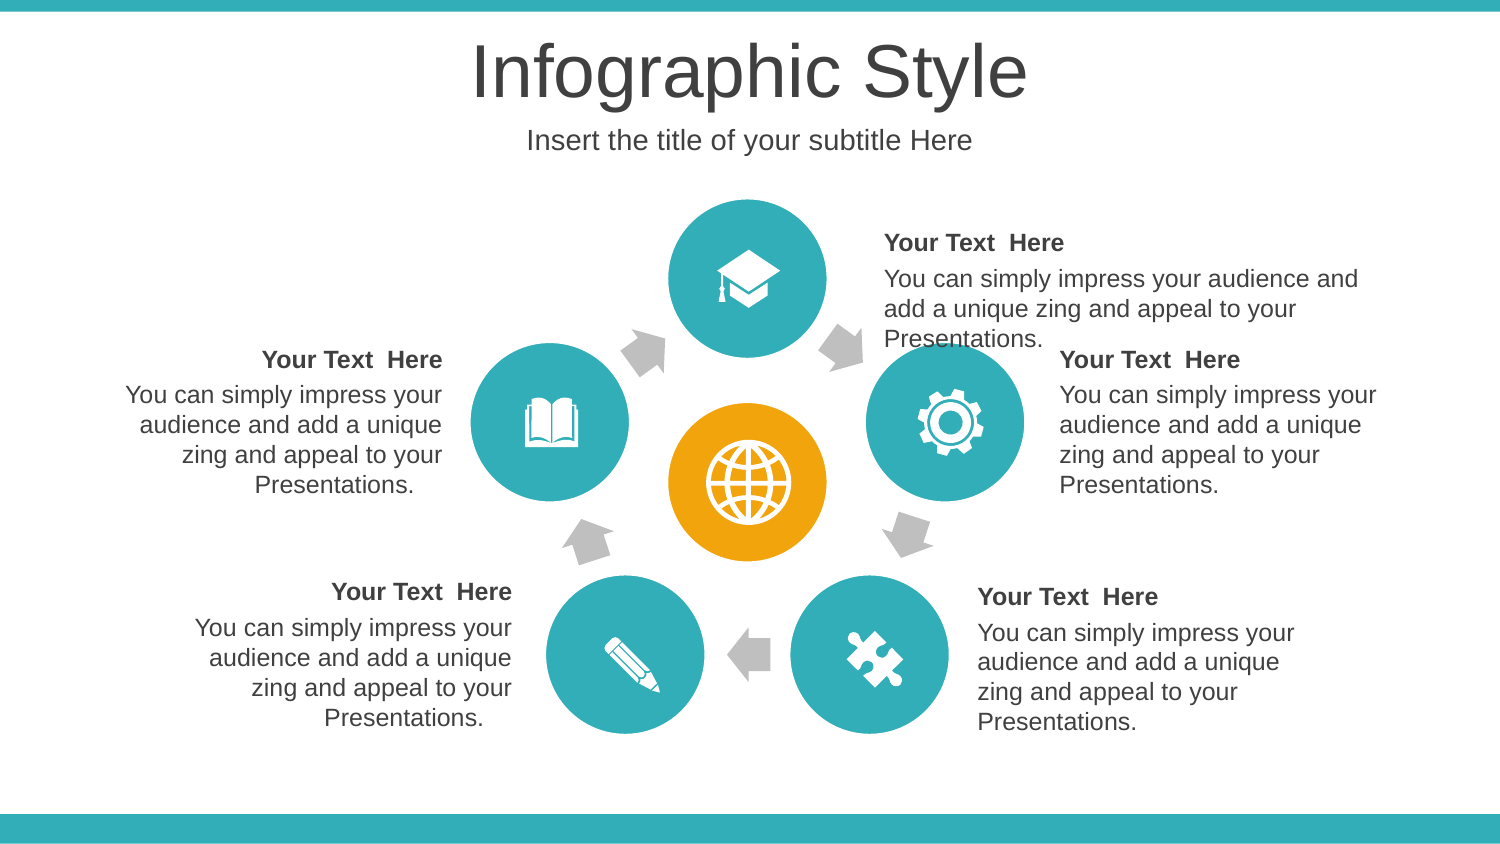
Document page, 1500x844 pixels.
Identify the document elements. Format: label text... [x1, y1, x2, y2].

text_box [715, 247, 783, 310]
text_box [726, 627, 771, 683]
list Insert the title of your subtitle Here [0, 114, 1500, 162]
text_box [868, 219, 1424, 332]
text_box [602, 635, 662, 695]
text_box [523, 395, 581, 450]
text_box [561, 519, 614, 566]
text_box [704, 437, 794, 527]
text_box [466, 338, 634, 506]
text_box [76, 335, 459, 509]
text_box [962, 572, 1344, 746]
text_box [786, 571, 953, 738]
text_box [541, 571, 709, 738]
text_box [915, 386, 987, 458]
text_box [844, 628, 906, 690]
text_box [818, 323, 863, 372]
text_box [861, 339, 1029, 506]
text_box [145, 568, 528, 741]
text_box [664, 398, 831, 566]
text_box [1044, 335, 1427, 509]
text_box [620, 329, 666, 378]
list Infographic Style [0, 20, 1500, 114]
text_box [664, 195, 831, 362]
text_box [881, 511, 934, 558]
